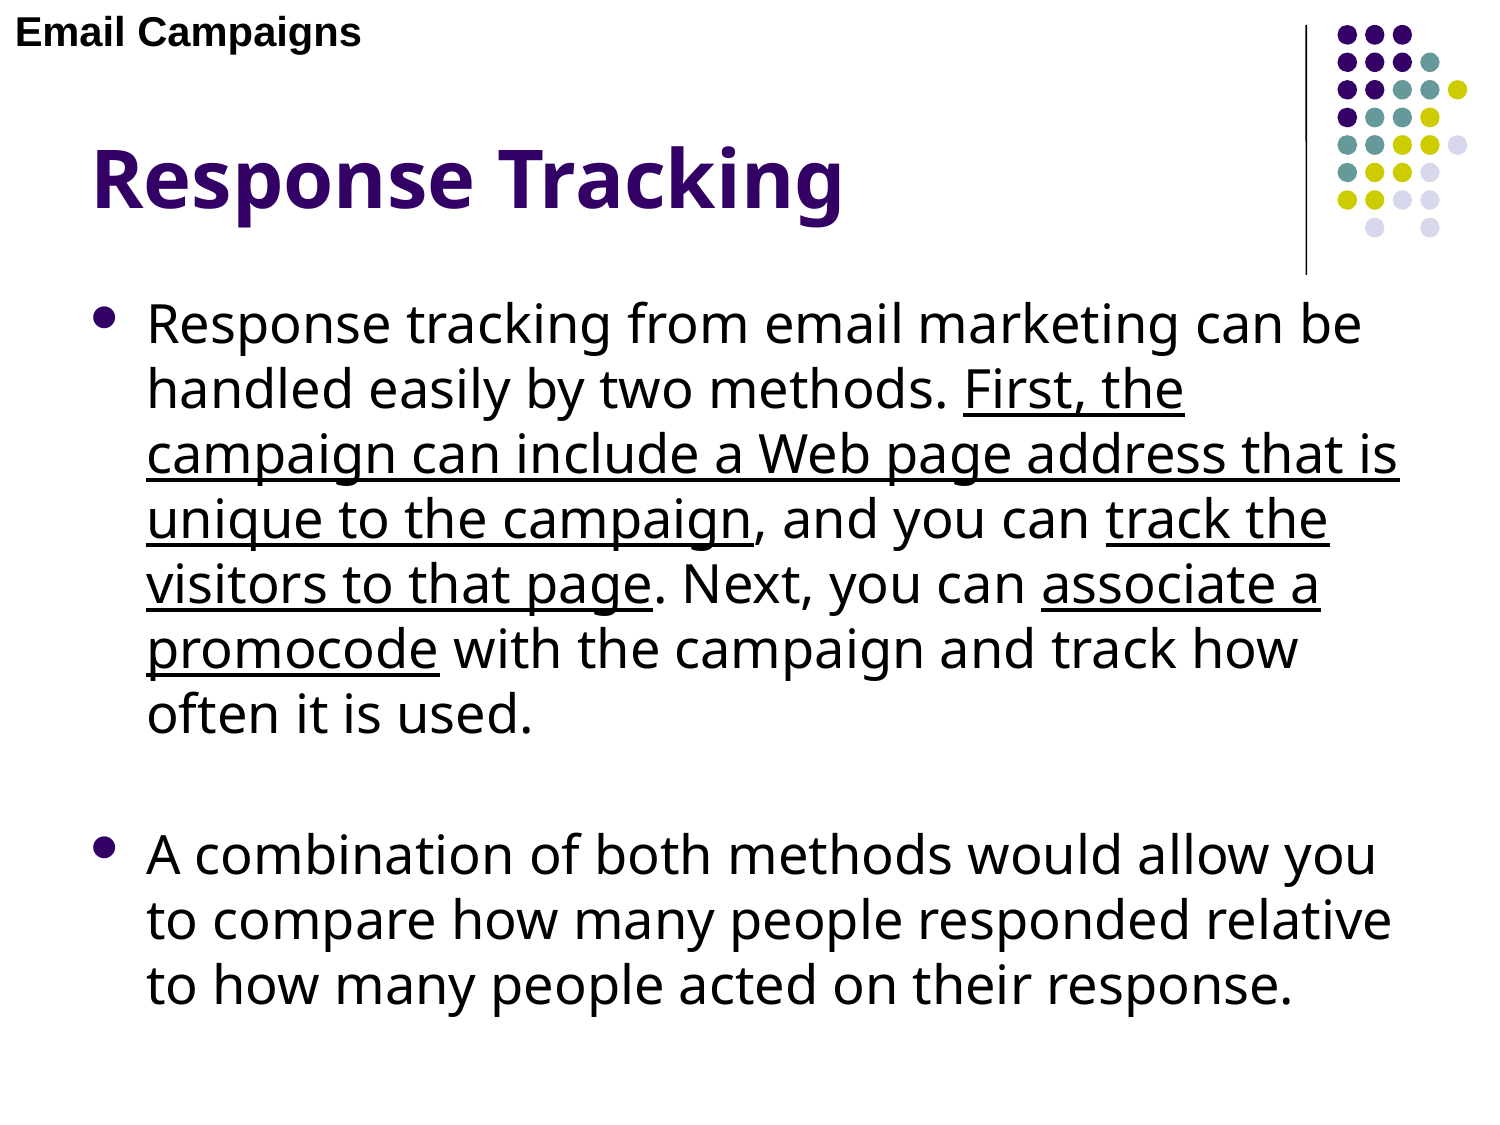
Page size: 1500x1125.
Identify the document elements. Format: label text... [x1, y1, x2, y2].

text_box Email Campaigns [0, 0, 389, 63]
list Response tracking from email marketing can be handled easily by two methods. First, the campaign can include a Web page address that is unique to the campaign, and you can track the visitors to that page. Next, you can associate a promocode with the campaign and track how often it is used. A combination of both methods would allow you to compare how many people responded relative to how many people acted on their response. [75, 282, 1425, 1006]
title Response Tracking [75, 20, 1313, 233]
